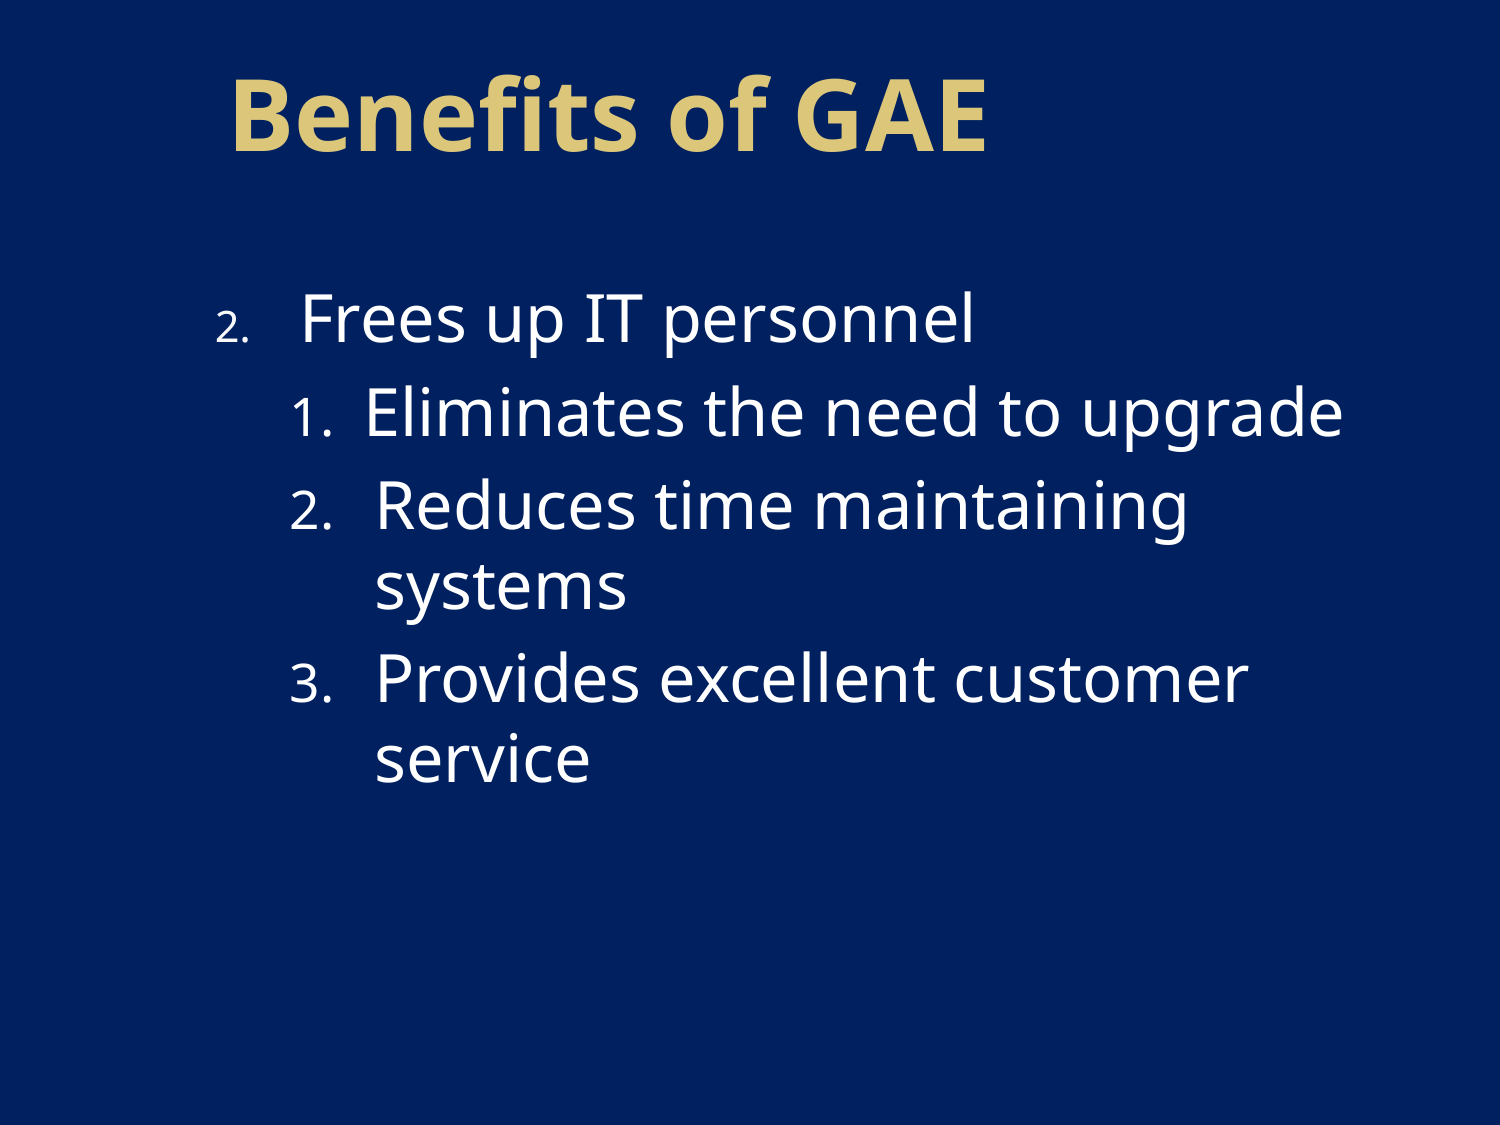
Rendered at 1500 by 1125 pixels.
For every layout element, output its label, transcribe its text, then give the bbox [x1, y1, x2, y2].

list Frees up IT personnel Eliminates the need to upgrade Reduces time maintaining systems Provides excellent customer service [200, 174, 1413, 1025]
title Benefits of GAE [212, 0, 1225, 171]
